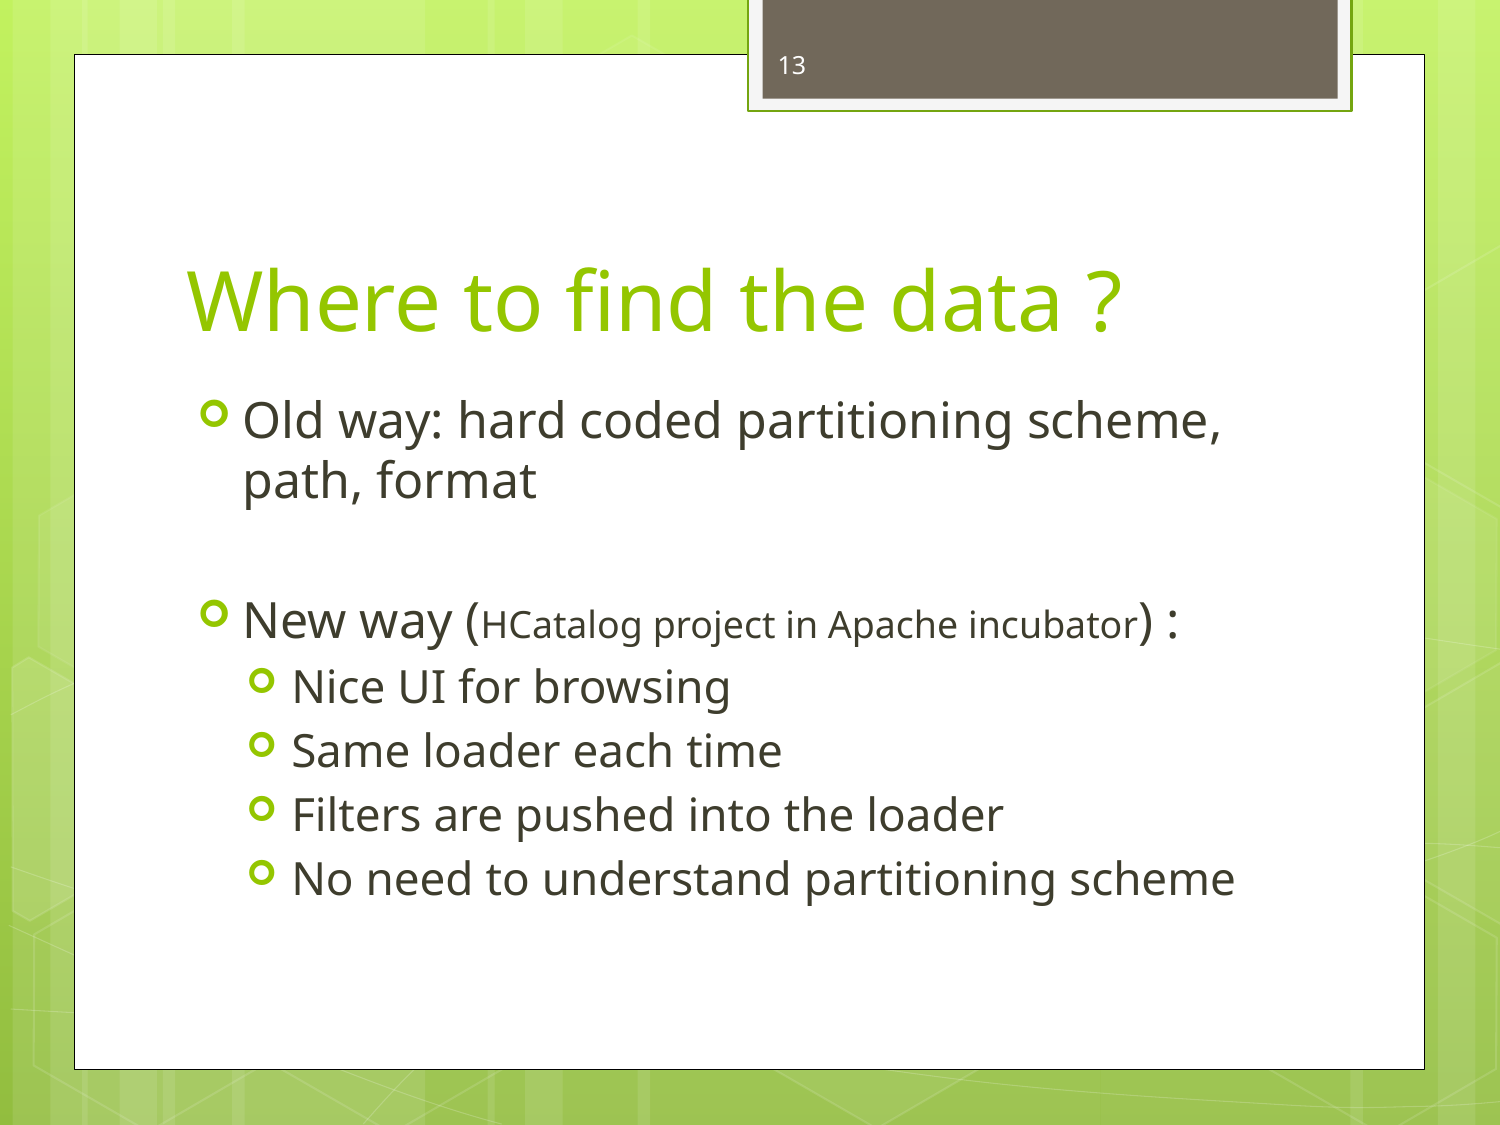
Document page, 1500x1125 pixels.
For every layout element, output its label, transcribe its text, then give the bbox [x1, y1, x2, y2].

title Where to find the data ? [171, 168, 1324, 357]
slide_number 13 [762, 36, 982, 97]
list Old way: hard coded partitioning scheme, path, format New way (HCatalog project in Apache incubator) : Nice UI for browsing Same loader each time Filters are pushed into the loader No need to understand partitioning scheme [171, 381, 1283, 957]
